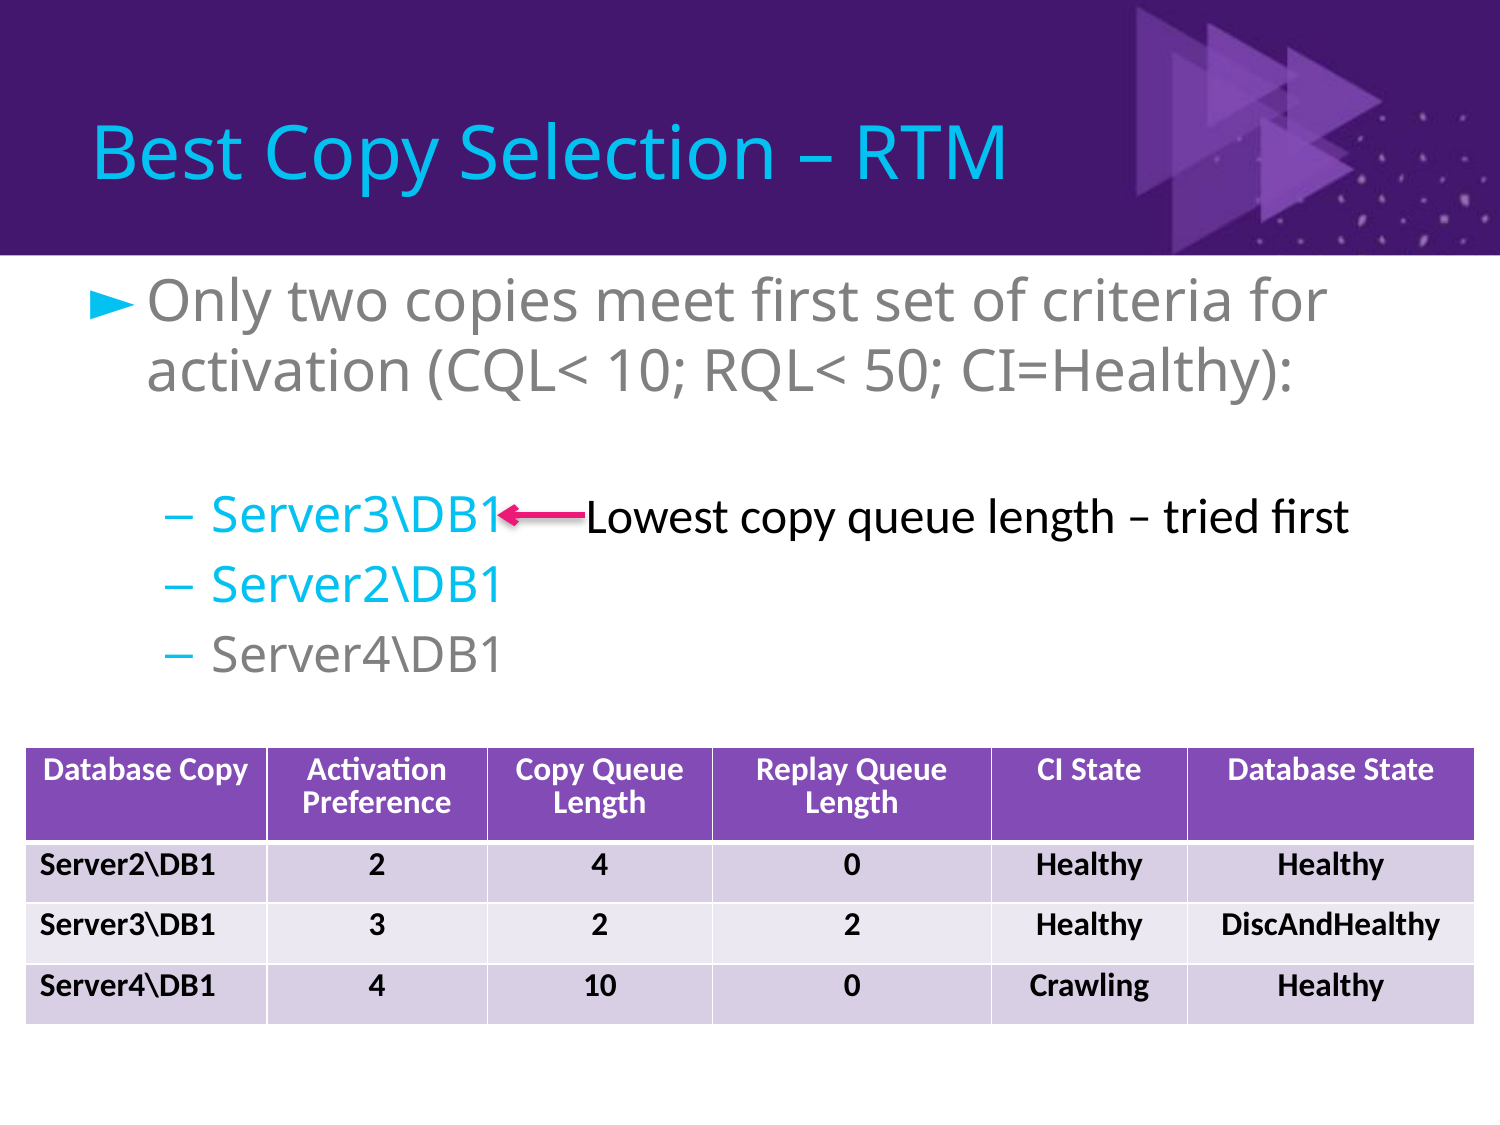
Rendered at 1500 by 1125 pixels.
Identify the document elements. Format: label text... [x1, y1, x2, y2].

table_cell Server4\DB1 [26, 965, 266, 1024]
table_cell 3 [268, 904, 487, 963]
table_cell 2 [488, 904, 712, 963]
table_cell 2 [268, 845, 487, 902]
table_cell 10 [488, 965, 712, 1024]
table_cell Healthy [1188, 845, 1474, 902]
table_cell Server2\DB1 [26, 845, 266, 902]
table_cell Healthy [992, 845, 1187, 902]
table_header Database State [1188, 748, 1474, 840]
table_cell Crawling [992, 965, 1187, 1024]
table_cell DiscAndHealthy [1188, 904, 1474, 963]
text_box Lowest copy queue length – tried first [571, 476, 1400, 552]
table_cell Healthy [992, 904, 1187, 963]
table_header Copy Queue Length [488, 748, 712, 840]
table_cell 4 [488, 845, 712, 902]
table_header Database Copy [26, 748, 266, 840]
table_header Activation Preference [268, 748, 487, 840]
table_cell 0 [713, 965, 991, 1024]
table_header CI State [992, 748, 1187, 840]
title Best Copy Selection – RTM [75, 56, 1425, 244]
table_header Replay Queue Length [713, 748, 991, 840]
table_cell Healthy [1188, 965, 1474, 1024]
table_cell 2 [713, 904, 991, 963]
table_cell Server3\DB1 [26, 904, 266, 963]
list Only two copies meet first set of criteria for activation (CQL< 10; RQL< 50; CI=Healthy): Server3\DB1 Server2\DB1 Server4\DB1 [75, 255, 1425, 747]
picture [0, 0, 1500, 255]
table_cell 4 [268, 965, 487, 1024]
table_cell 0 [713, 845, 991, 902]
